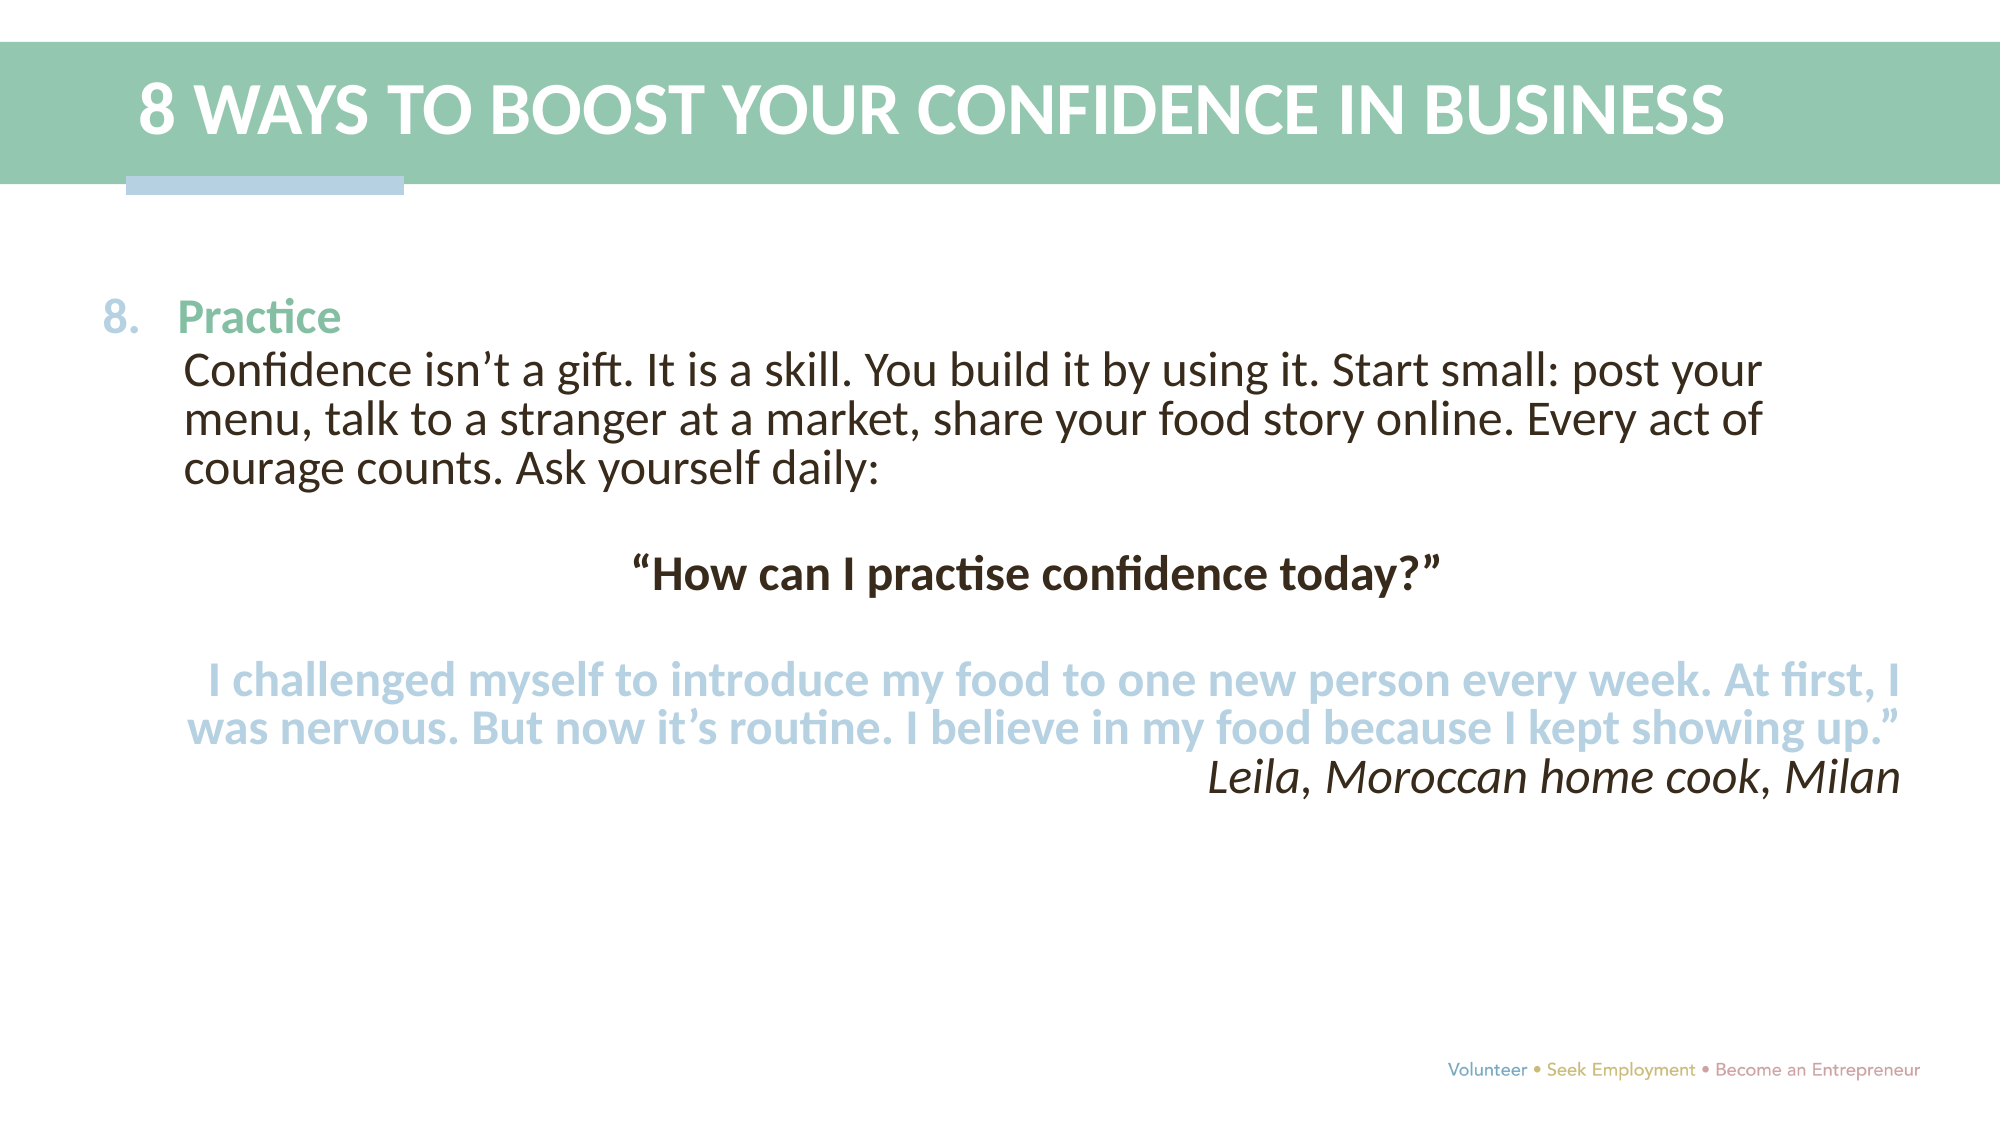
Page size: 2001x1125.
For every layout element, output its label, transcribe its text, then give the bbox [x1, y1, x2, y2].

list 8 WAYS TO BOOST YOUR CONFIDENCE IN BUSINESS [123, 51, 1913, 170]
picture [1418, 1046, 1971, 1103]
list Practice Confidence isn’t a gift. It is a skill. You build it by using it. Start small: post your menu, talk to a stranger at a market, share your food story online. Every act of courage counts. Ask yourself daily: “How can I practise confidence today?” I challenged myself to introduce my food to one new person every week. At first, I was nervous. But now it’s routine. I believe in my food because I kept showing up.” Leila, Moroccan home cook, Milan [87, 234, 1917, 981]
